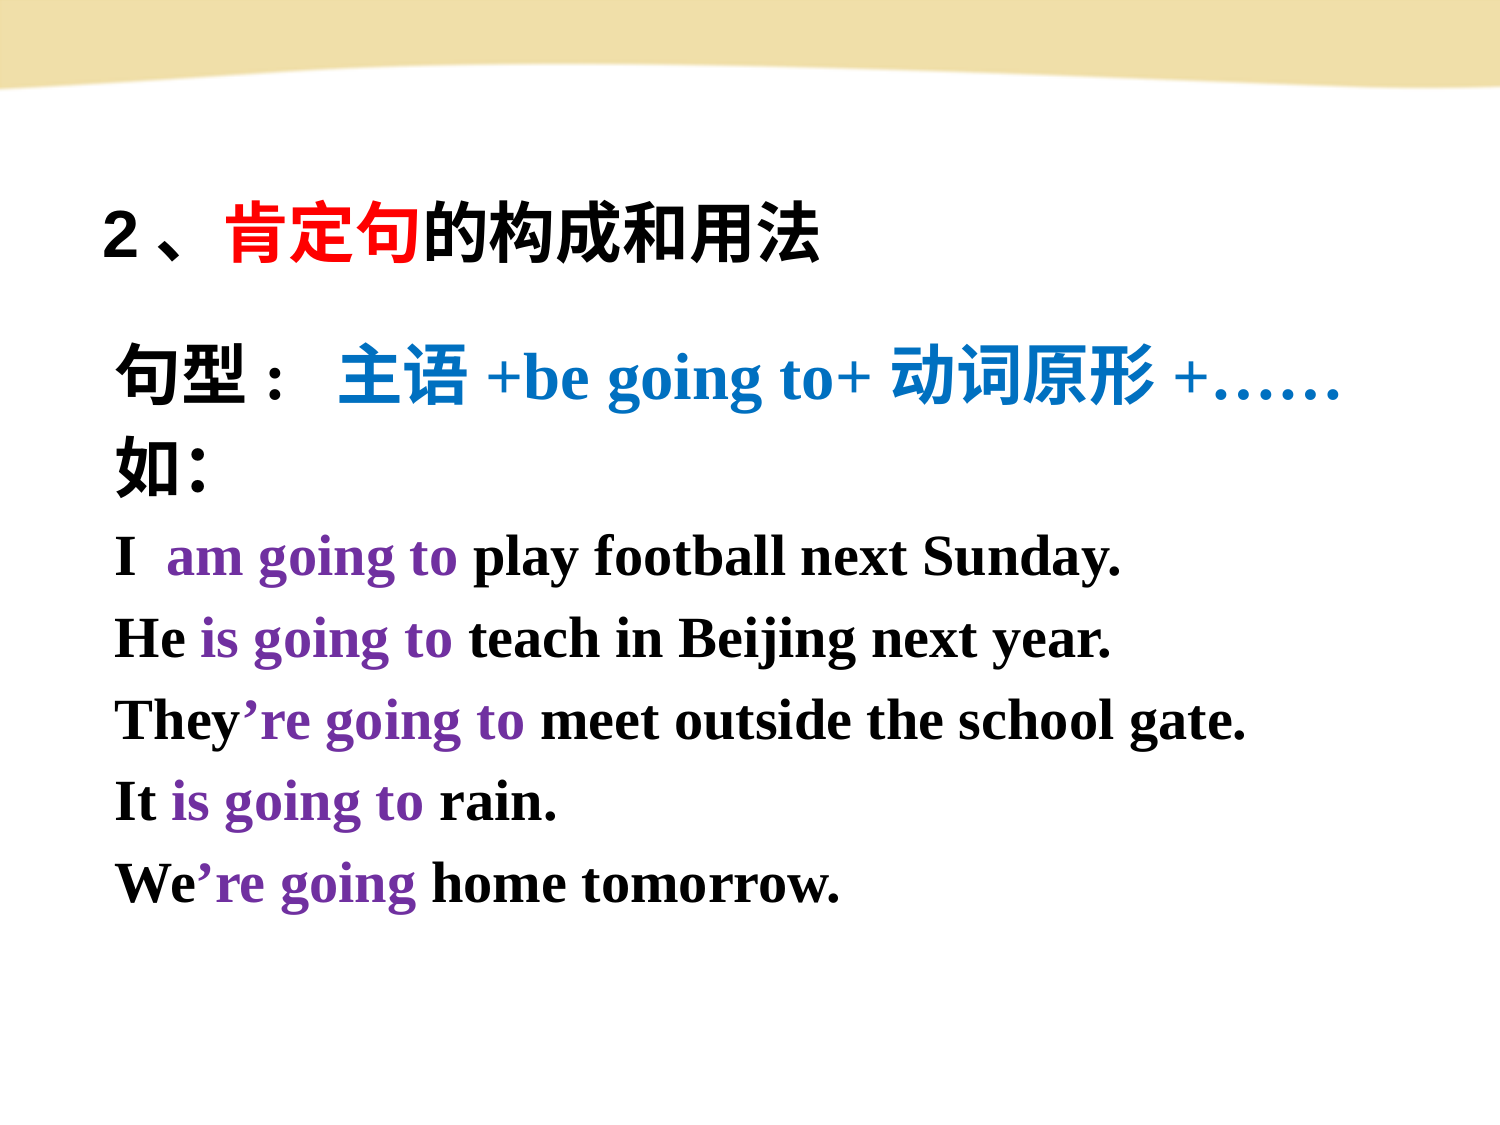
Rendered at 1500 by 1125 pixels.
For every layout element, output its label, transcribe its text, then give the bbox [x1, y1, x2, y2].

list 句型: 主语+be going to+动词原形+…… 如： I am going to play football next Sunday. He is going to teach in Beijing next year. They’re going to meet outside the school gate. It is going to rain. We’re going home tomorrow. [99, 324, 1450, 1068]
title 2、肯定句的构成和用法 [0, 137, 1138, 325]
picture [0, 0, 1500, 1125]
